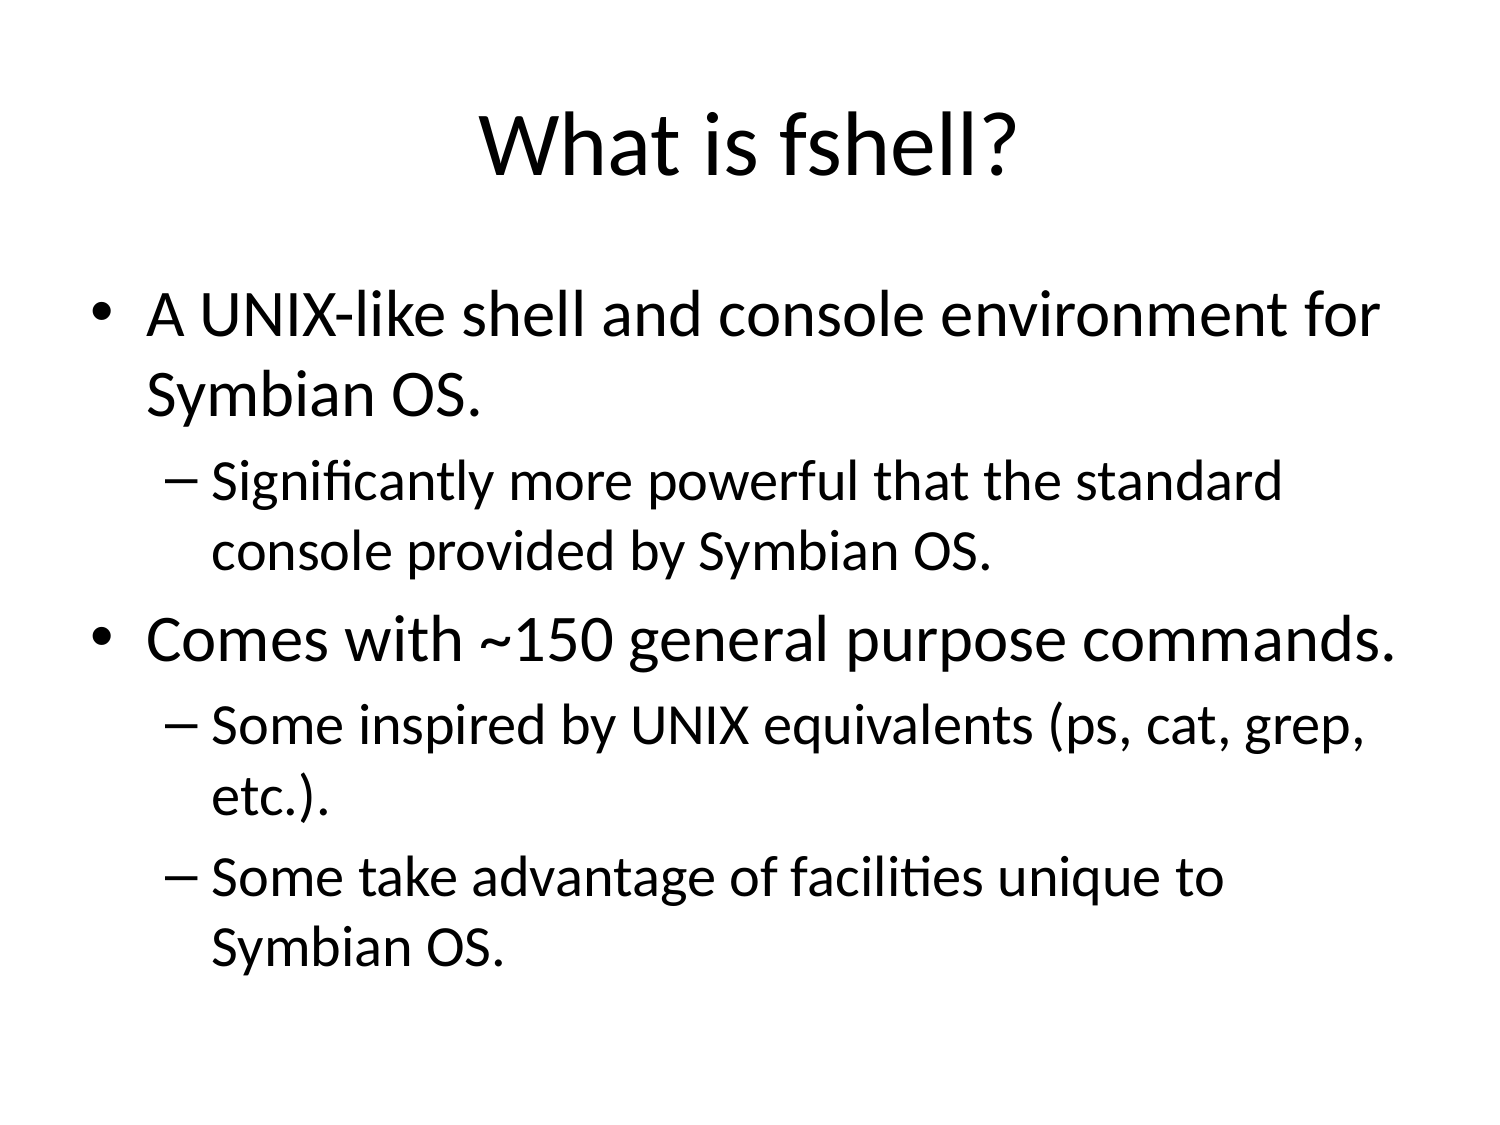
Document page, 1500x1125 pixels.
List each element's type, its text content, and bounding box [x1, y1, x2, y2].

title What is fshell? [75, 45, 1425, 233]
list A UNIX-like shell and console environment for Symbian OS. Significantly more powerful that the standard console provided by Symbian OS. Comes with ~150 general purpose commands. Some inspired by UNIX equivalents (ps, cat, grep, etc.). Some take advantage of facilities unique to Symbian OS. [75, 262, 1425, 1005]
